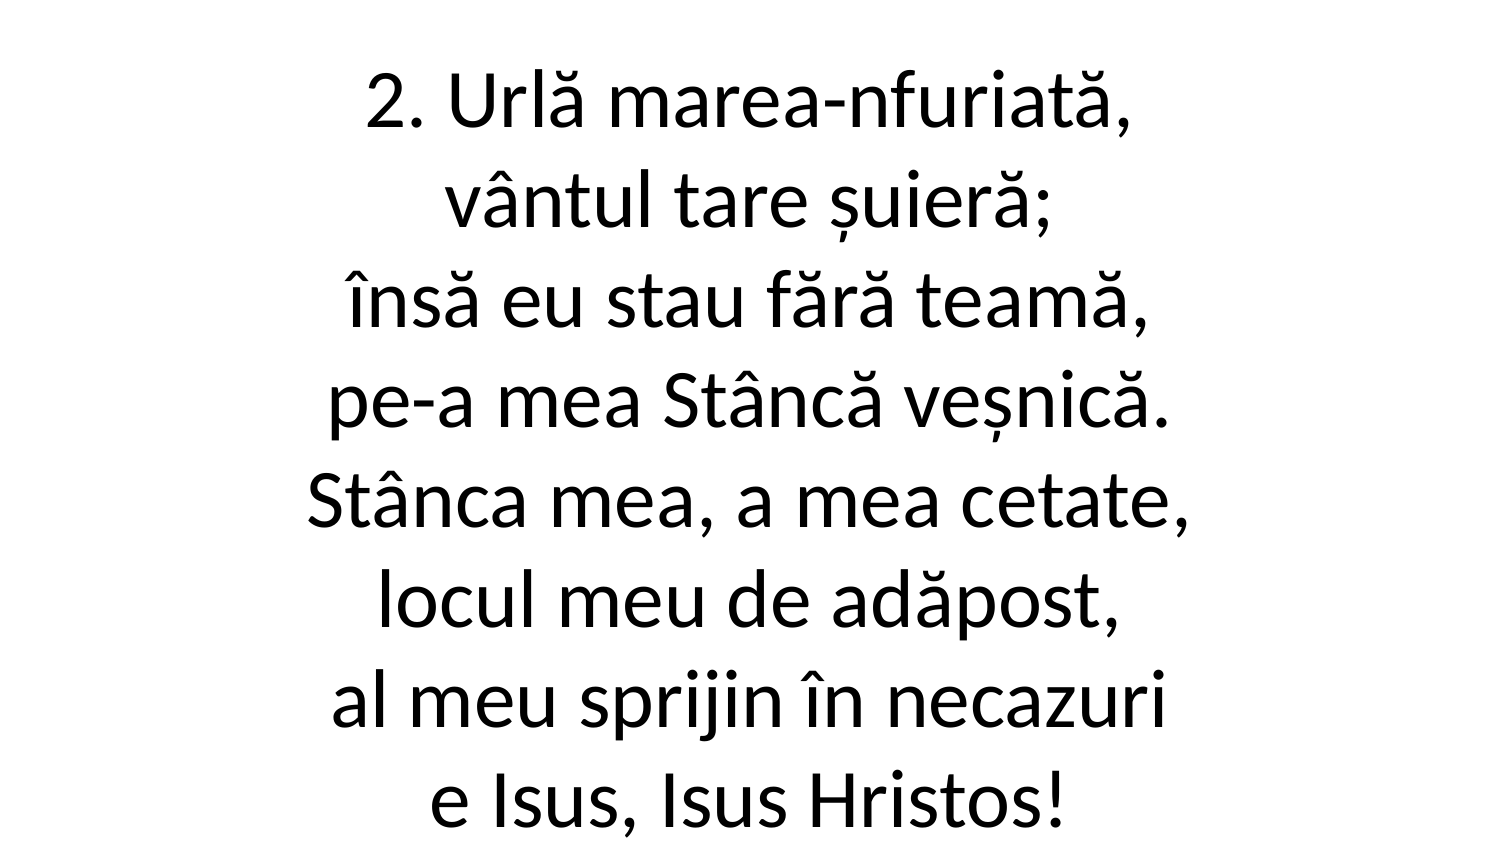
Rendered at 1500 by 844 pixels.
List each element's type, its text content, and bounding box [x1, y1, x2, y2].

text_box 2. Urlă marea-nfuriată, vântul tare șuieră; însă eu stau fără teamă, pe-a mea Stâncă veșnică. Stânca mea, a mea cetate, locul meu de adăpost, al meu sprijin în necazuri e Isus, Isus Hristos! [291, 0, 1208, 844]
